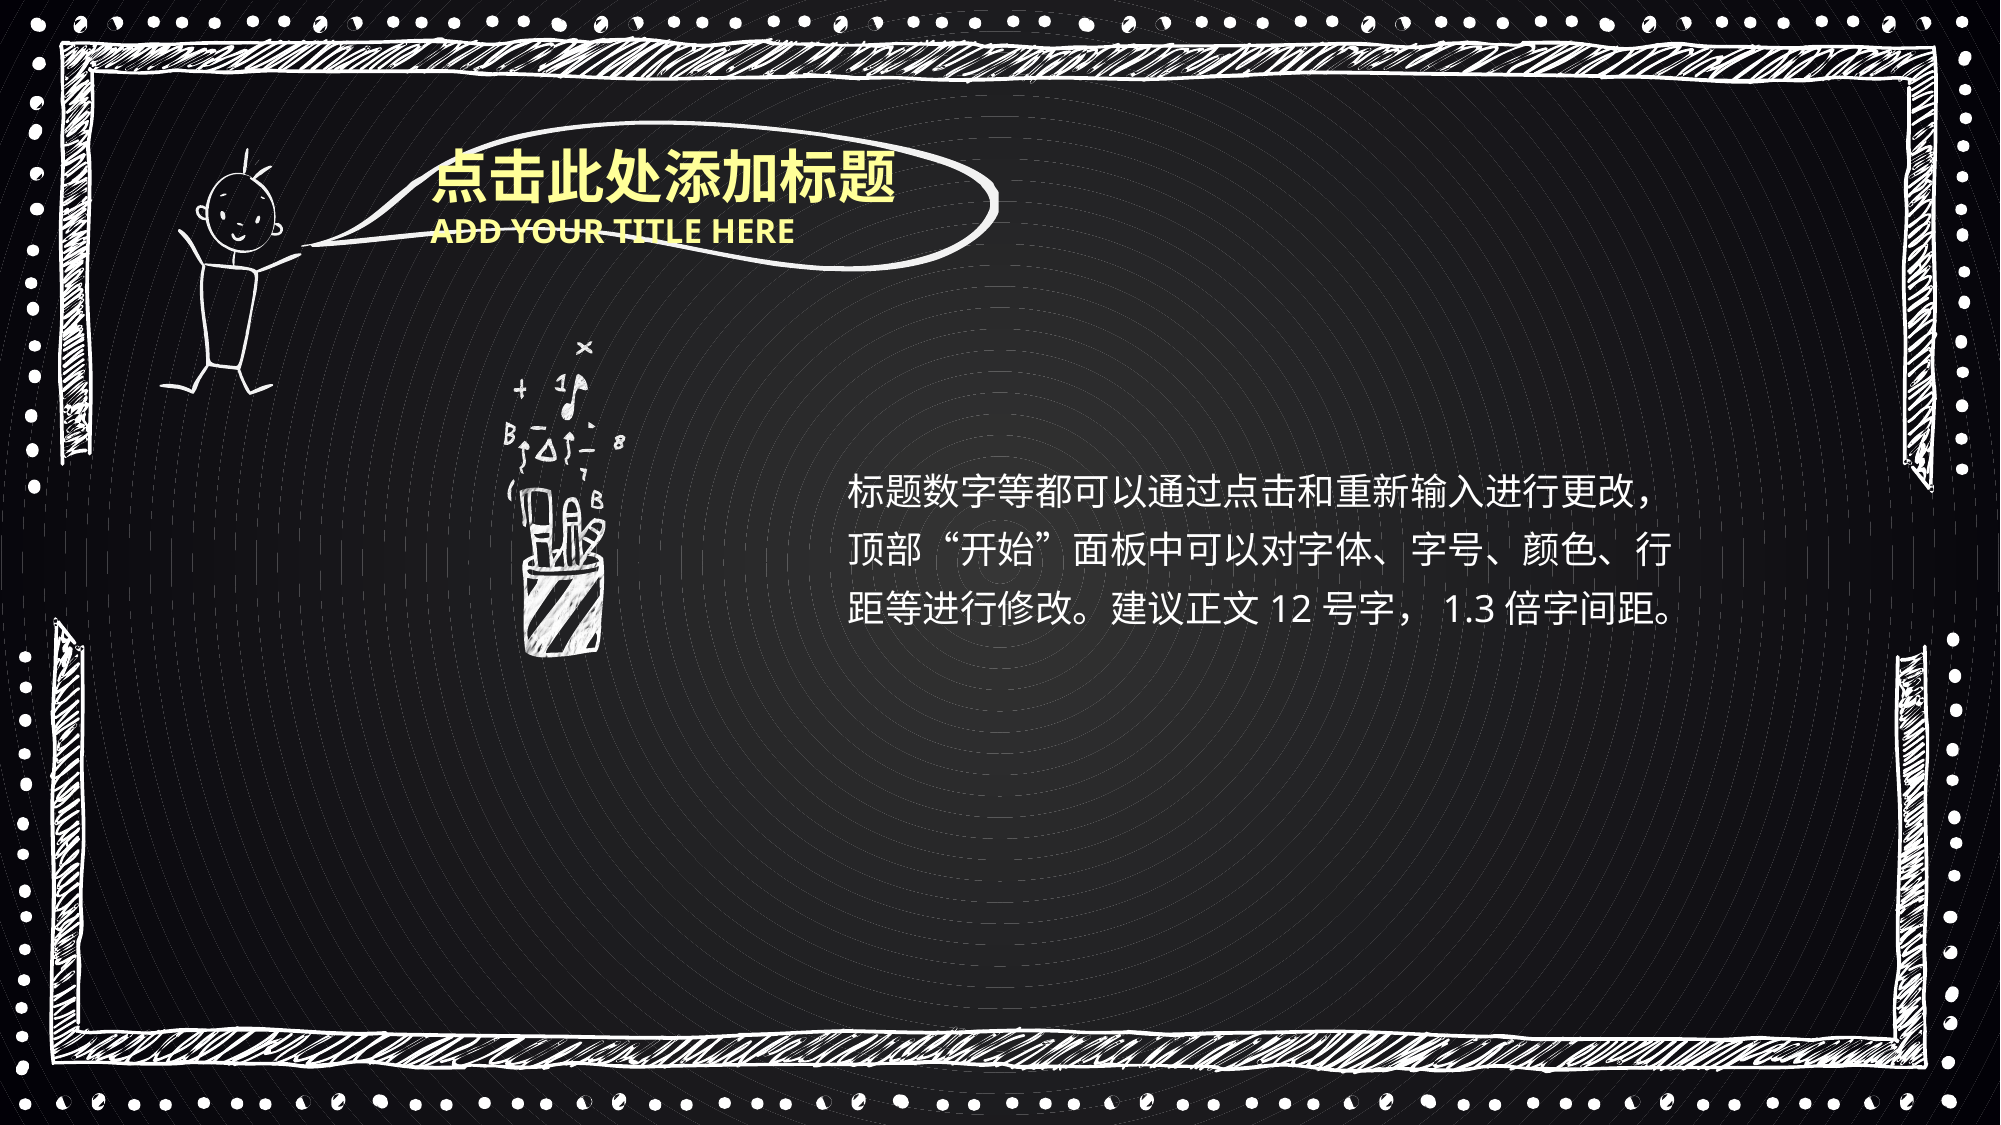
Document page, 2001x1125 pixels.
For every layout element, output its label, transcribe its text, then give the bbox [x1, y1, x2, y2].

picture [159, 119, 999, 396]
text_box 标题数字等都可以通过点击和重新输入进行更改，顶部“开始”面板中可以对字体、字号、颜色、行距等进行修改。建议正文12号字，1.3倍字间距。 [833, 446, 1688, 638]
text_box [502, 339, 626, 660]
